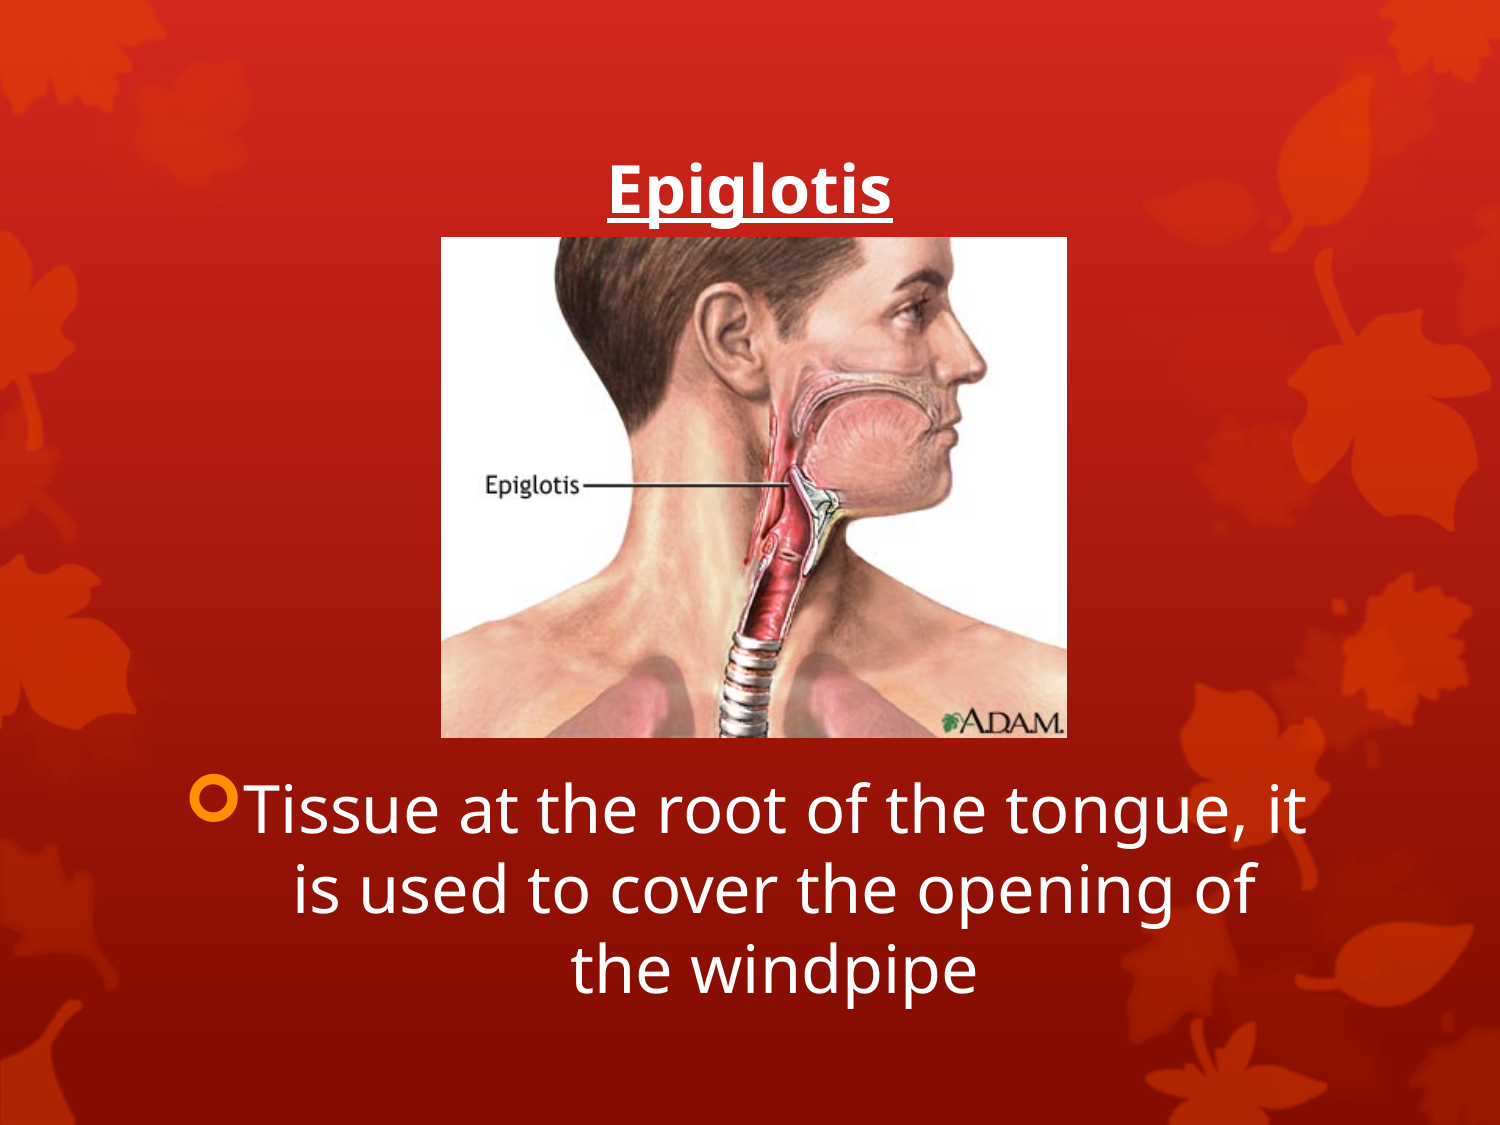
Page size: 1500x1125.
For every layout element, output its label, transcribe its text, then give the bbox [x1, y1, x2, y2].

picture [440, 236, 1067, 739]
title Epiglotis [165, 110, 1335, 263]
list Tissue at the root of the tongue, it is used to cover the opening of the windpipe [162, 687, 1332, 1087]
